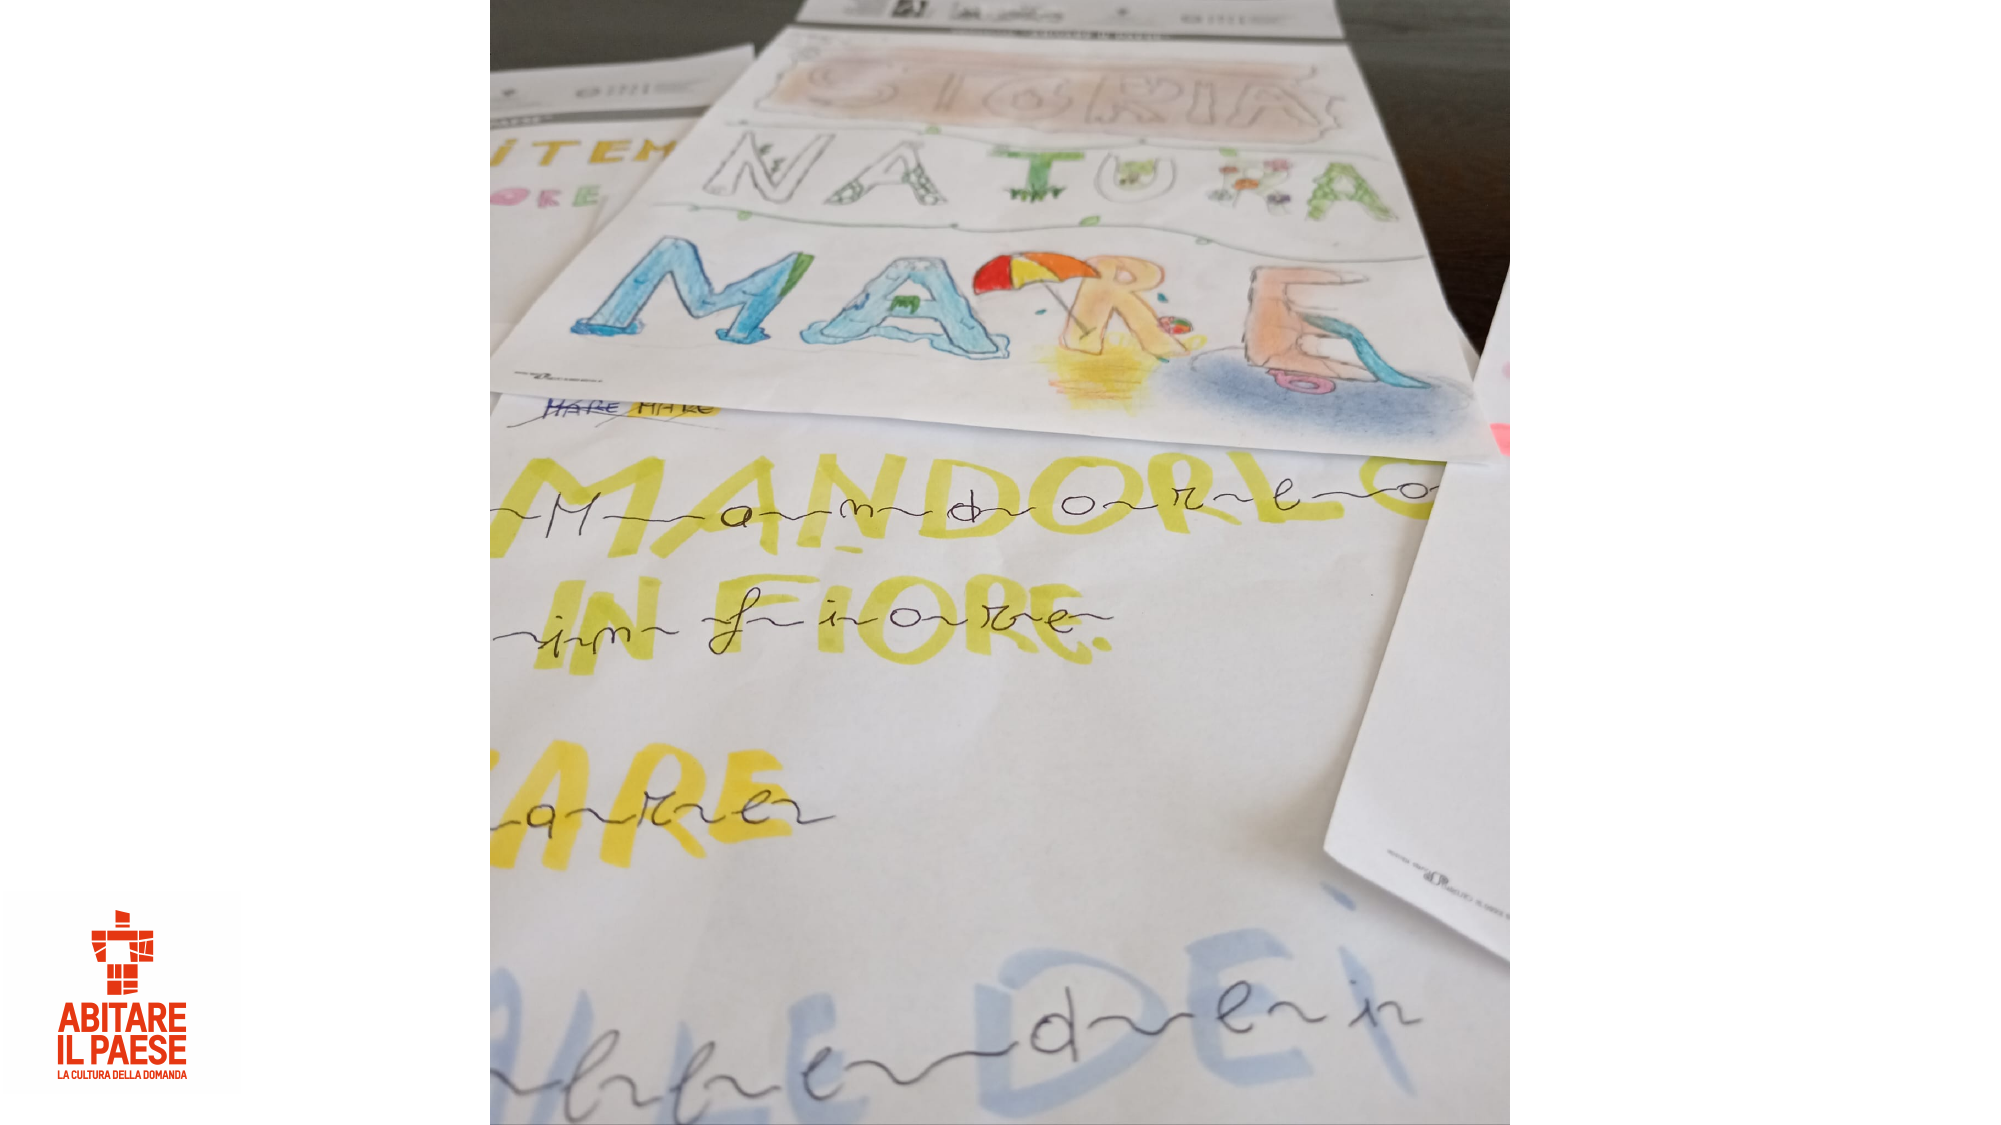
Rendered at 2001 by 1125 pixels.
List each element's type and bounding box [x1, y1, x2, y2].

picture [2, 890, 241, 1094]
picture [489, 0, 1511, 1125]
